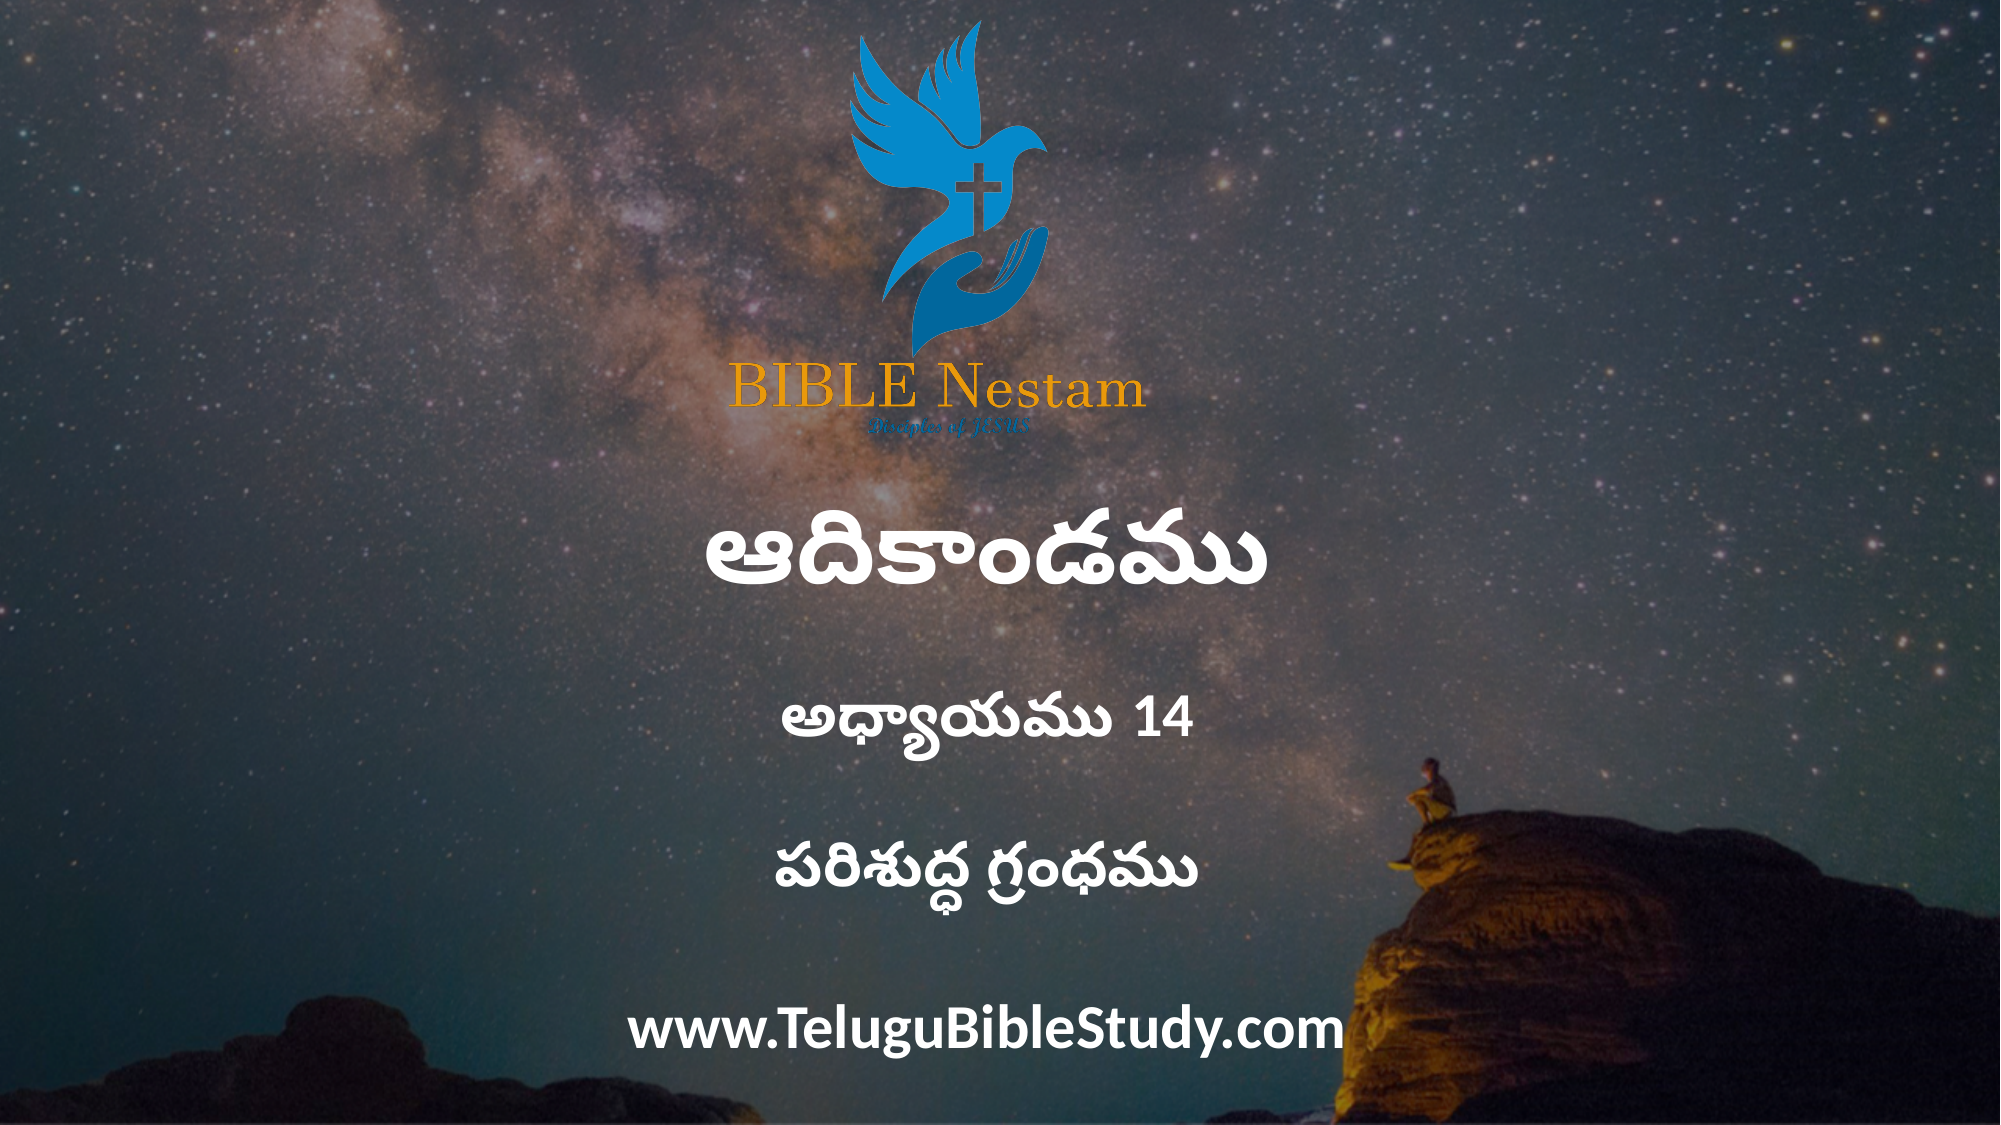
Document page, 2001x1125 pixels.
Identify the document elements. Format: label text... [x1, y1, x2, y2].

picture [0, 0, 2000, 1125]
subtitle అధ్యాయము 14 పరిశుద్ధ గ్రంధము www.TeluguBibleStudy.com [50, 666, 1925, 1084]
title ఆదికాండము [50, 437, 1925, 646]
